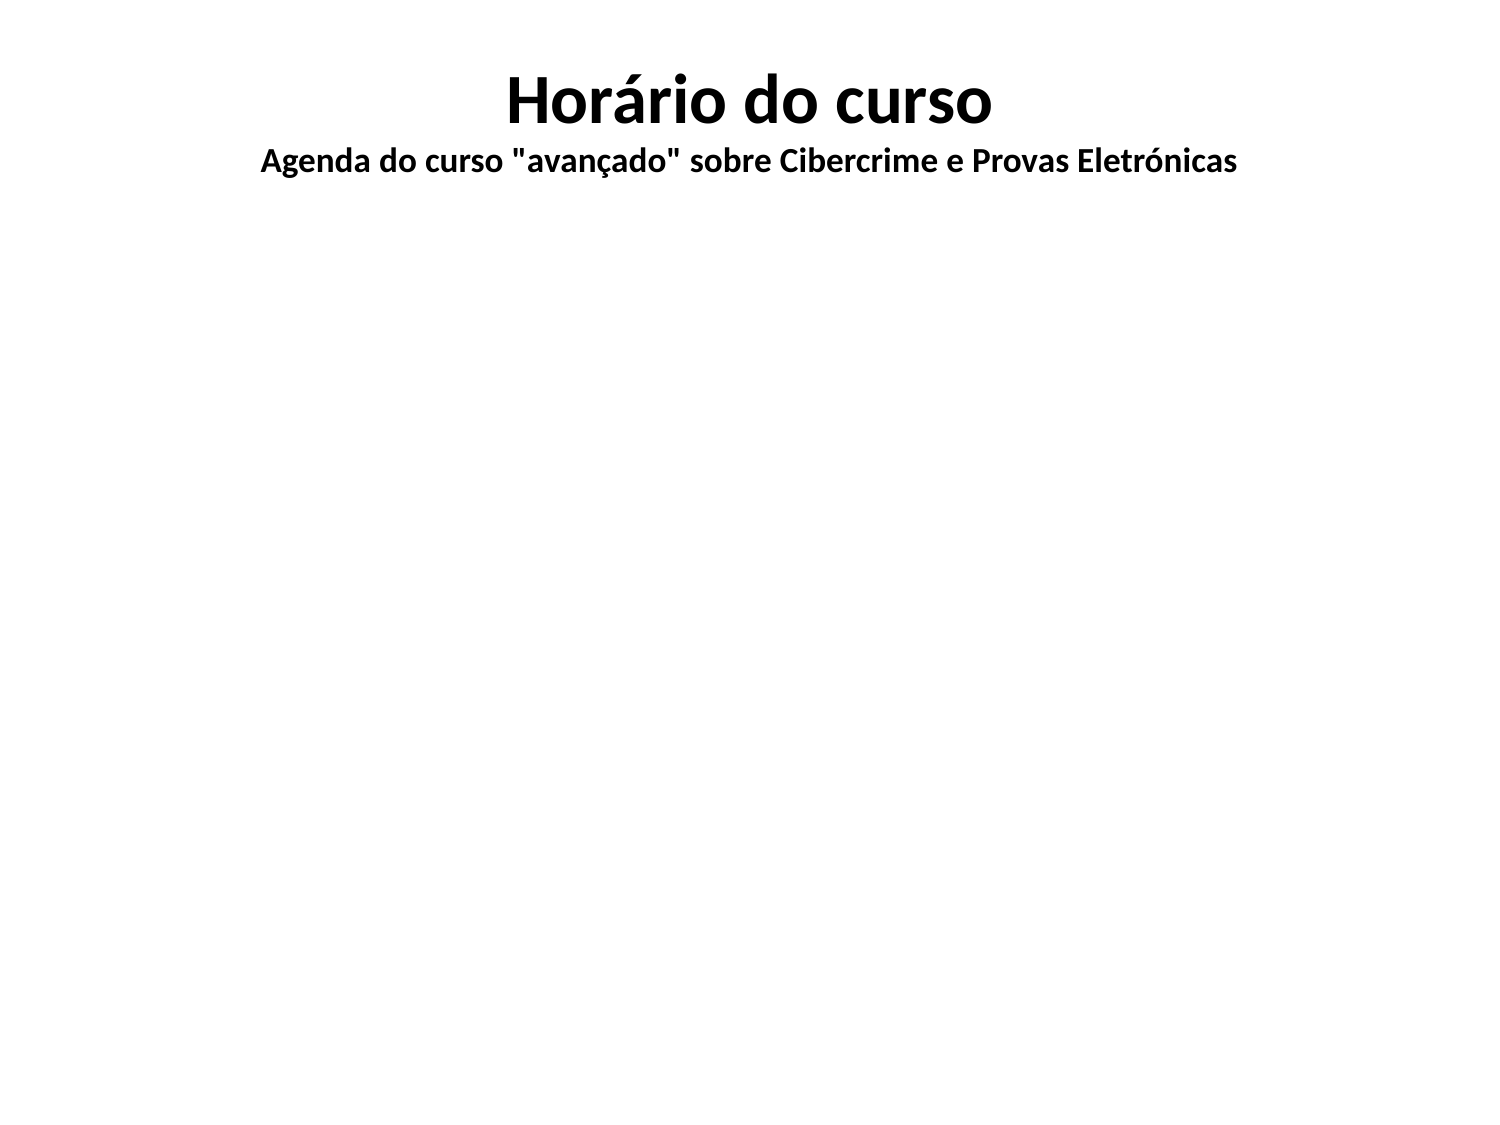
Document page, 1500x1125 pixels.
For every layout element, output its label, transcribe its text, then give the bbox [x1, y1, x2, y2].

title Horário do curso Agenda do curso "avançado" sobre Cibercrime e Provas Eletrónicas [75, 45, 1425, 188]
